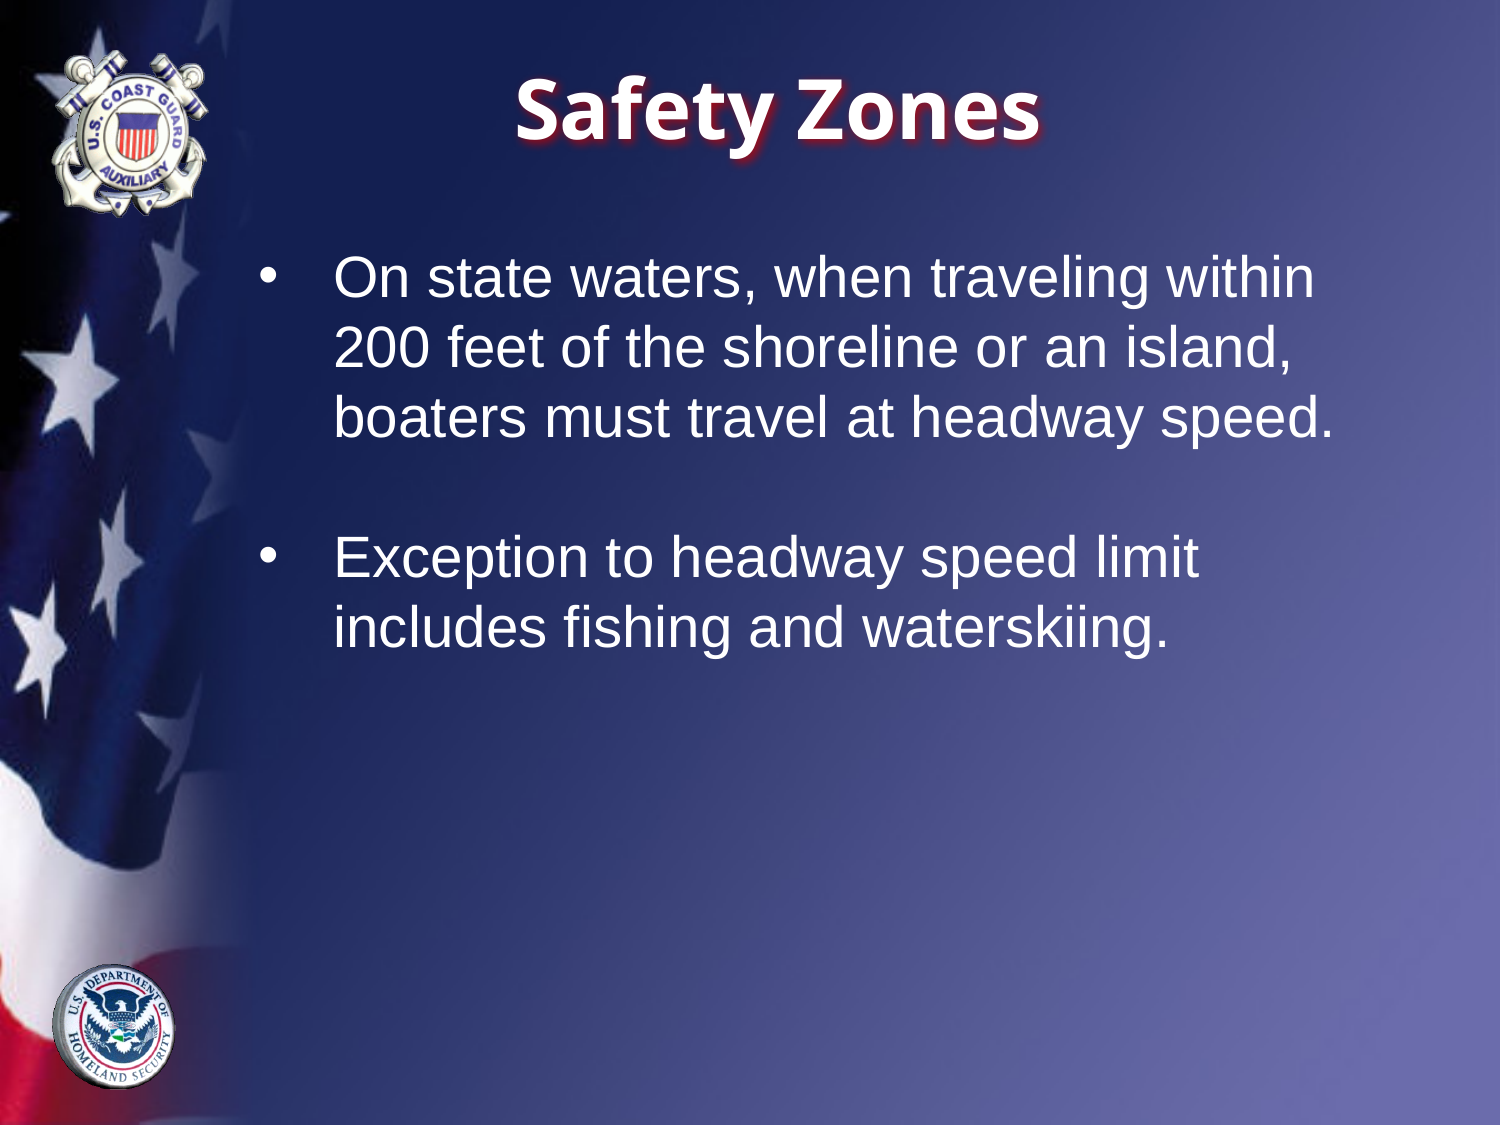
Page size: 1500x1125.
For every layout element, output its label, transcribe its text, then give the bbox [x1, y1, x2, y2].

text_box On state waters, when traveling within 200 feet of the shoreline or an island, boaters must travel at headway speed. Exception to headway speed limit includes fishing and waterskiing. [243, 162, 1413, 807]
title Safety Zones [140, 12, 1416, 200]
picture [0, 0, 1500, 1125]
